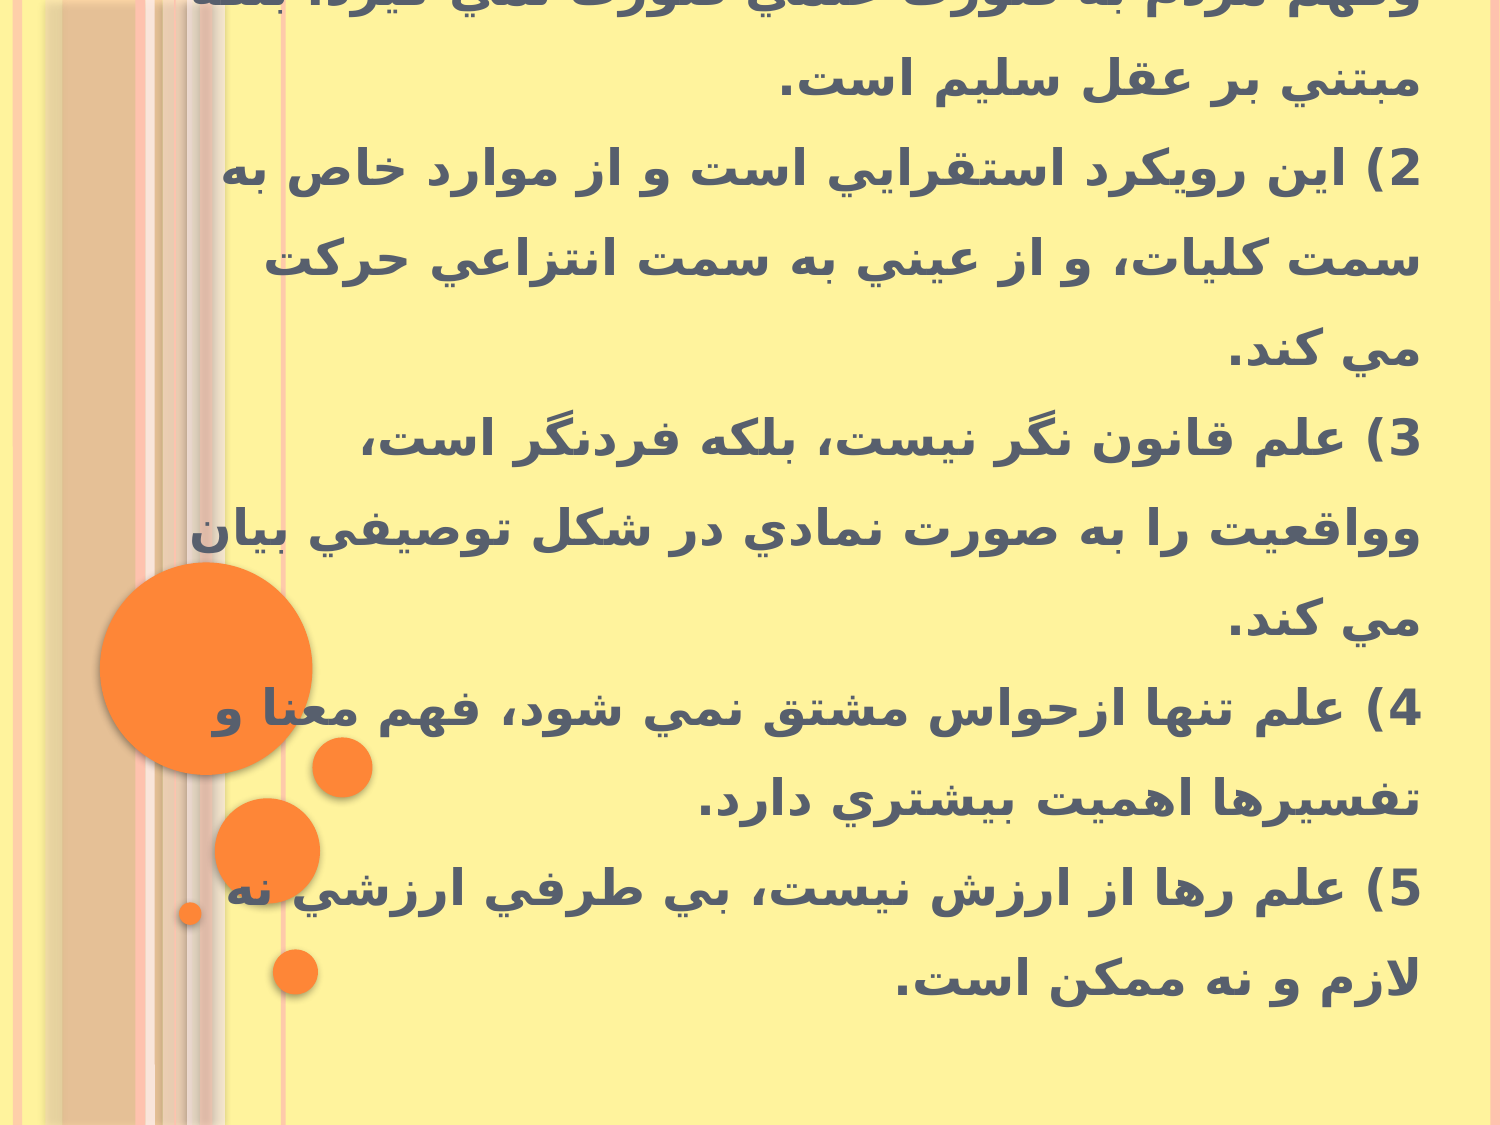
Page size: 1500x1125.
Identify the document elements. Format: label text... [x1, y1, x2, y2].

title 2. تبيين پارادايم تفسيري از ماهيت علم 1) تبيين زندگي اجتماعي و وقايع اجتماعي و درك وفهم مردم به صورت علمي صورت نمي گيرد، بلكه مبتني بر عقل سليم است. 2) اين رويكرد استقرايي است و از موارد خاص به سمت كليات، و از عيني به سمت انتزاعي حركت مي كند. 3) علم قانون نگر نيست، بلكه فردنگر است، وواقعيت را به صورت نمادي در شكل توصيفي بيان مي كند. 4) علم تنها ازحواس مشتق نمي شود، فهم معنا و تفسيرها اهميت بيشتري دارد. 5) علم رها از ارزش نيست، بي طرفي ارزشي نه لازم و نه ممكن است. [150, 37, 1438, 1013]
